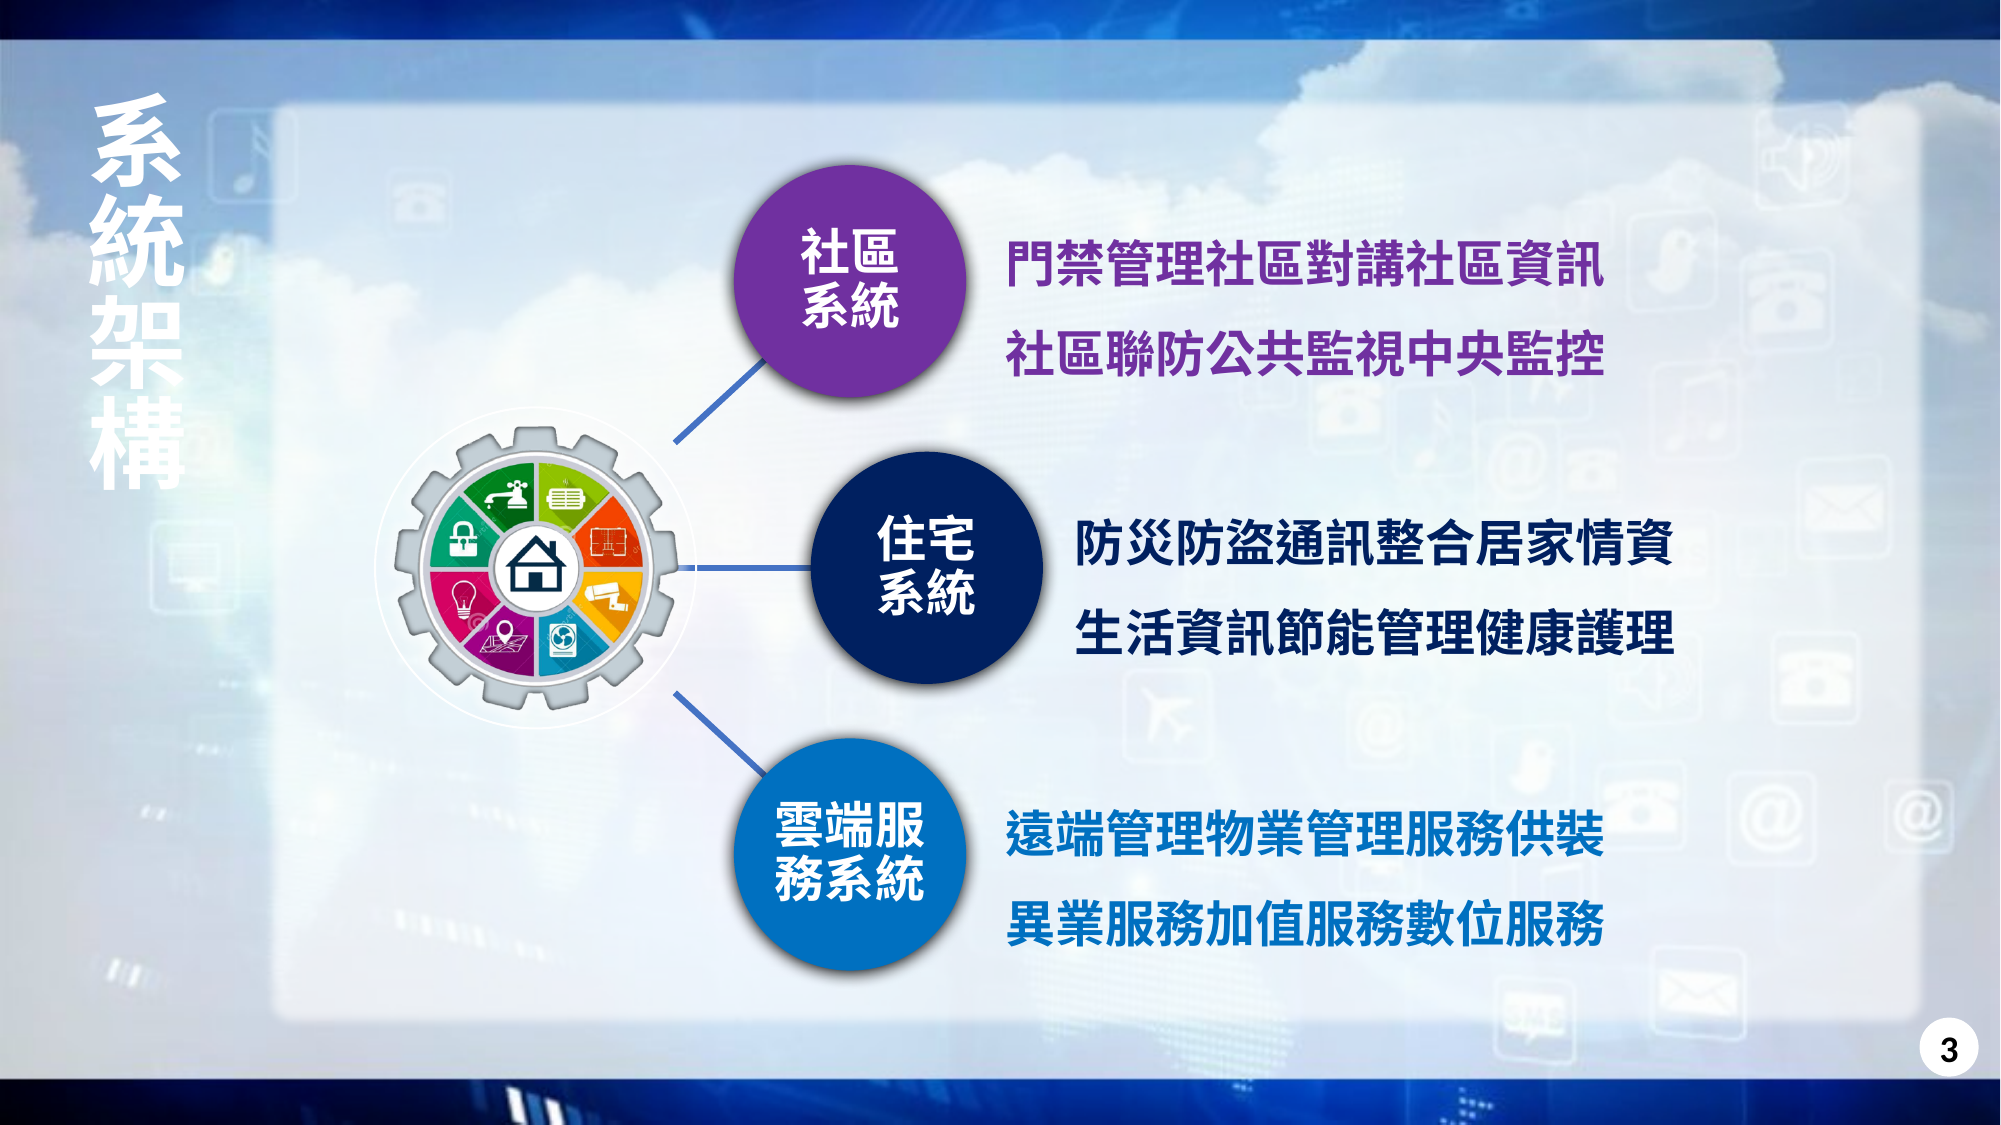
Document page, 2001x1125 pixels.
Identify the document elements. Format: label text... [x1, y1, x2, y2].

text_box 門禁管理社區對講社區資訊 社區聯防公共監視中央監控 [1455, 194, 1888, 390]
text_box 防災防盜通訊整合居家情資 生活資訊節能管理健康護理 [1455, 474, 1914, 669]
text_box 遠端管理物業管理服務供裝 異業服務加值服務數位服務 [1455, 765, 1790, 961]
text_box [338, 164, 1455, 971]
picture [0, 0, 2001, 1125]
slide_number 3 [1913, 1011, 1985, 1083]
title 系統架構 [64, 75, 222, 971]
